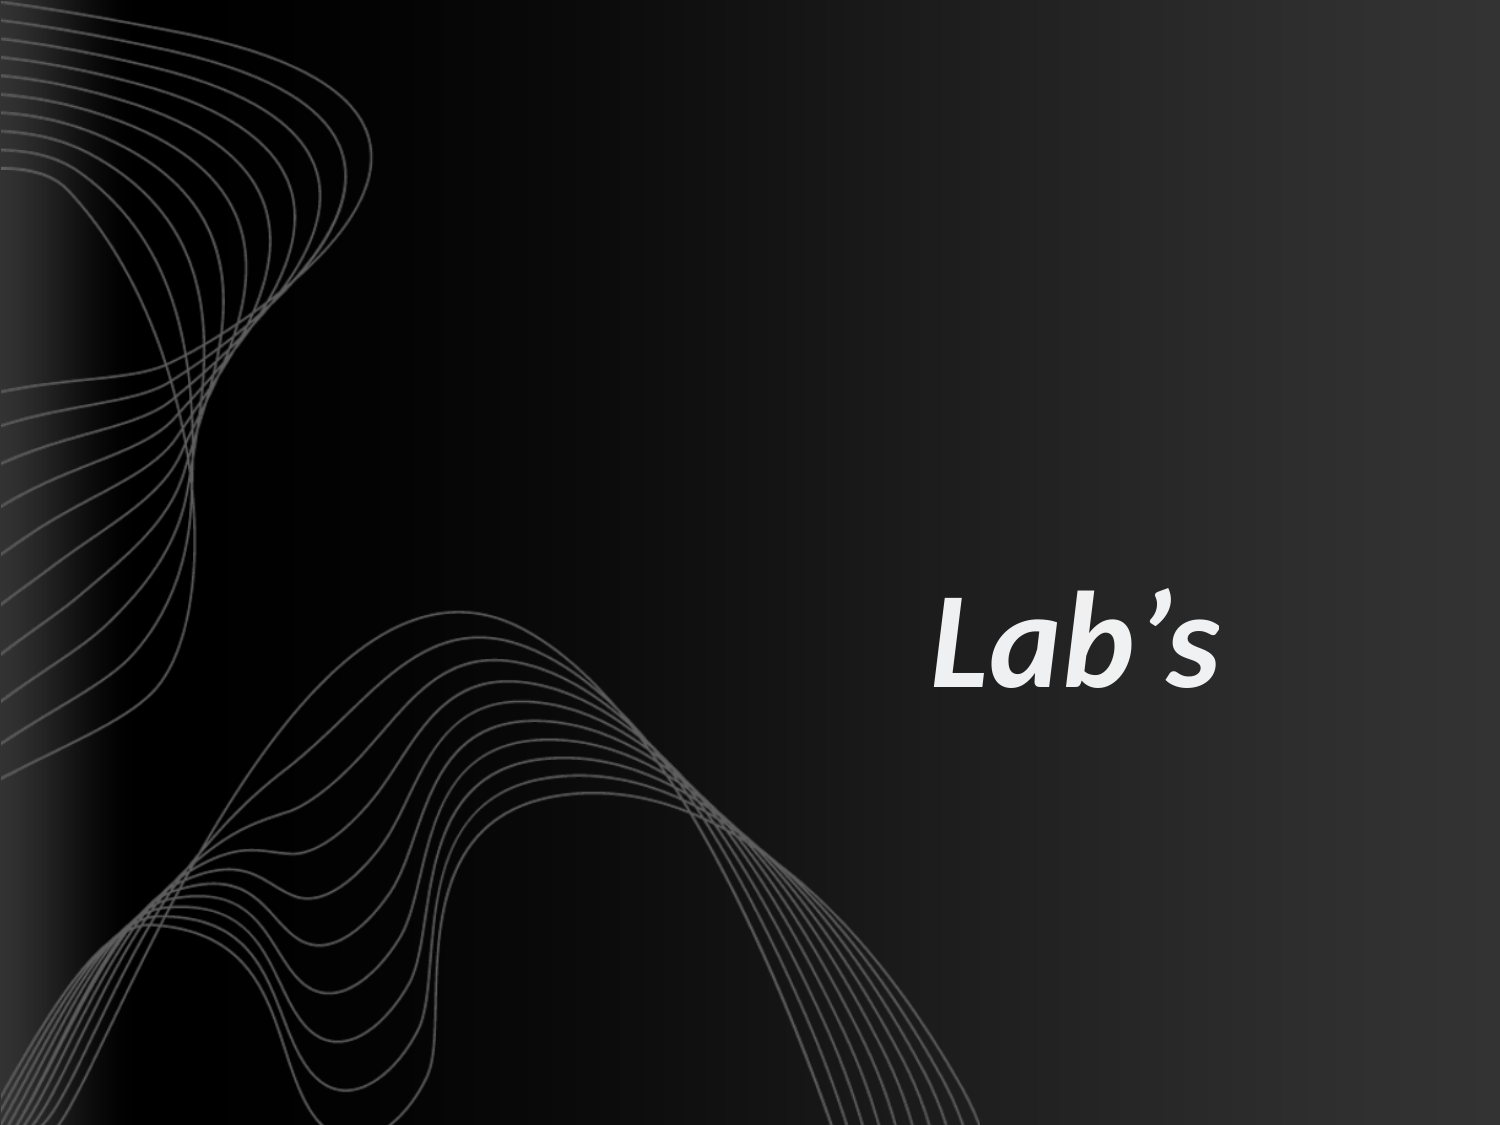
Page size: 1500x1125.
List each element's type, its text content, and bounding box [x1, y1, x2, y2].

picture [0, 0, 1500, 1125]
text_box Lab’s [984, 539, 1402, 727]
